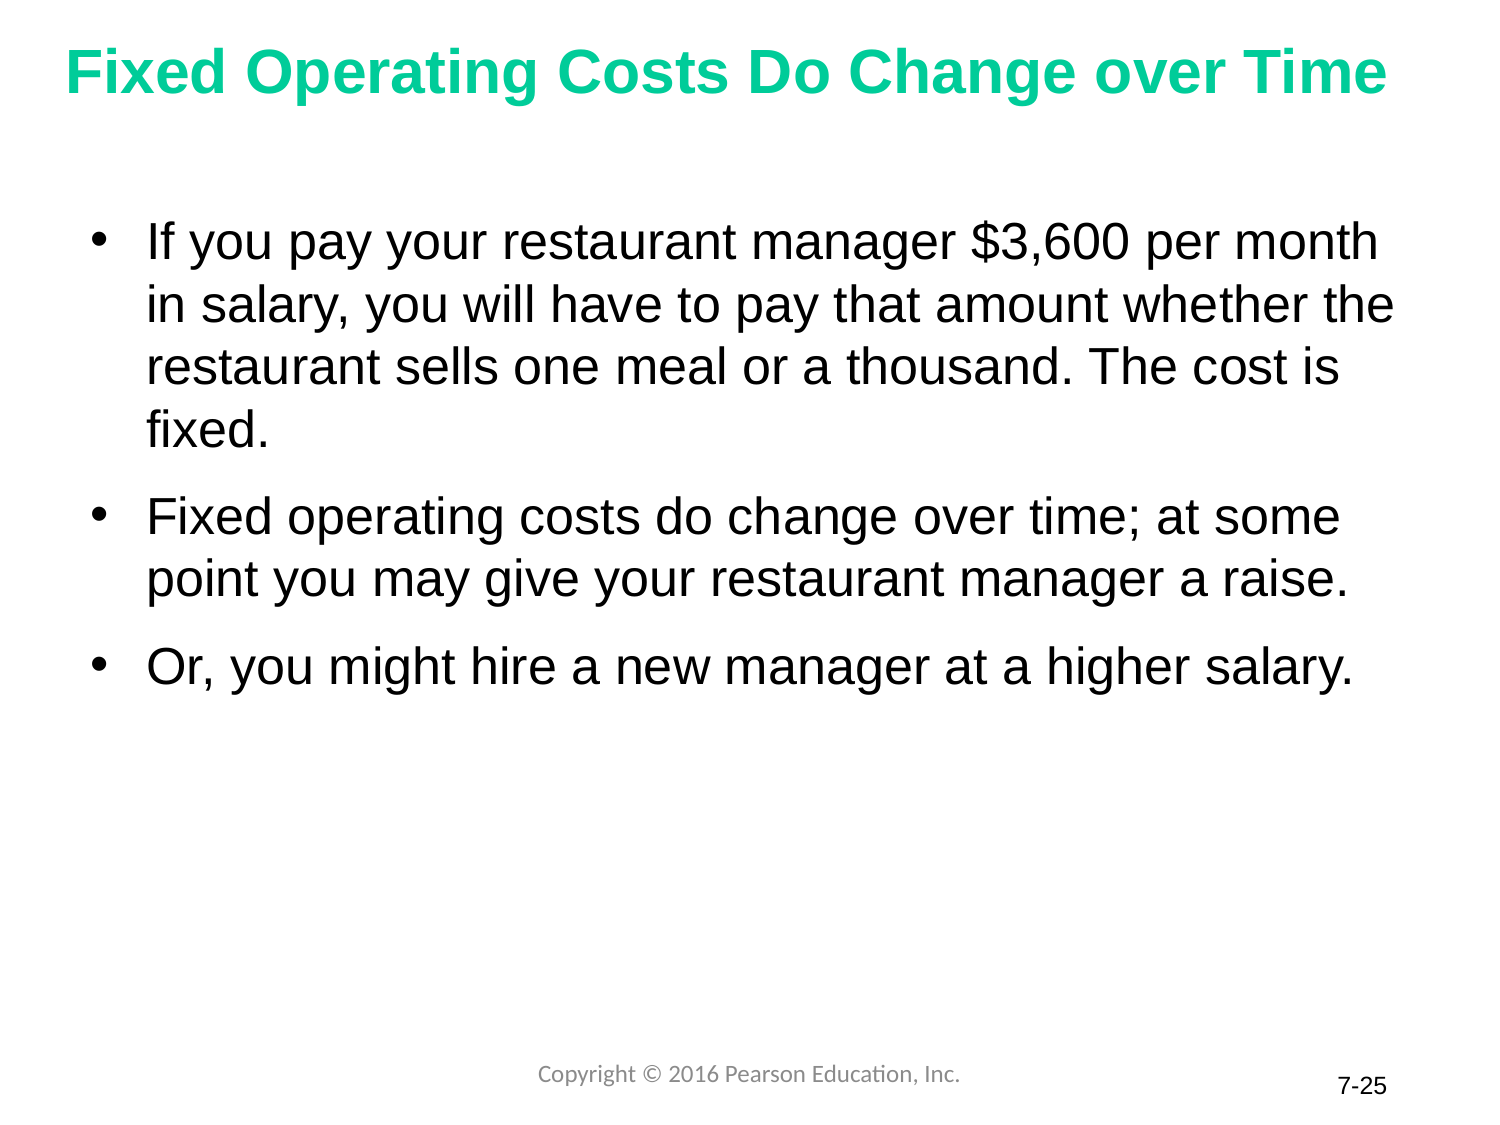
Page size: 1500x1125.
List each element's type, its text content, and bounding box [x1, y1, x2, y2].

footer Copyright © 2016 Pearson Education, Inc. [512, 1042, 988, 1103]
title Fixed Operating Costs Do Change over Time [50, 0, 1450, 163]
list If you pay your restaurant manager $3,600 per month in salary, you will have to pay that amount whether the restaurant sells one meal or a thousand. The cost is fixed. Fixed operating costs do change over time; at some point you may give your restaurant manager a raise. Or, you might hire a new manager at a higher salary. [75, 200, 1425, 943]
